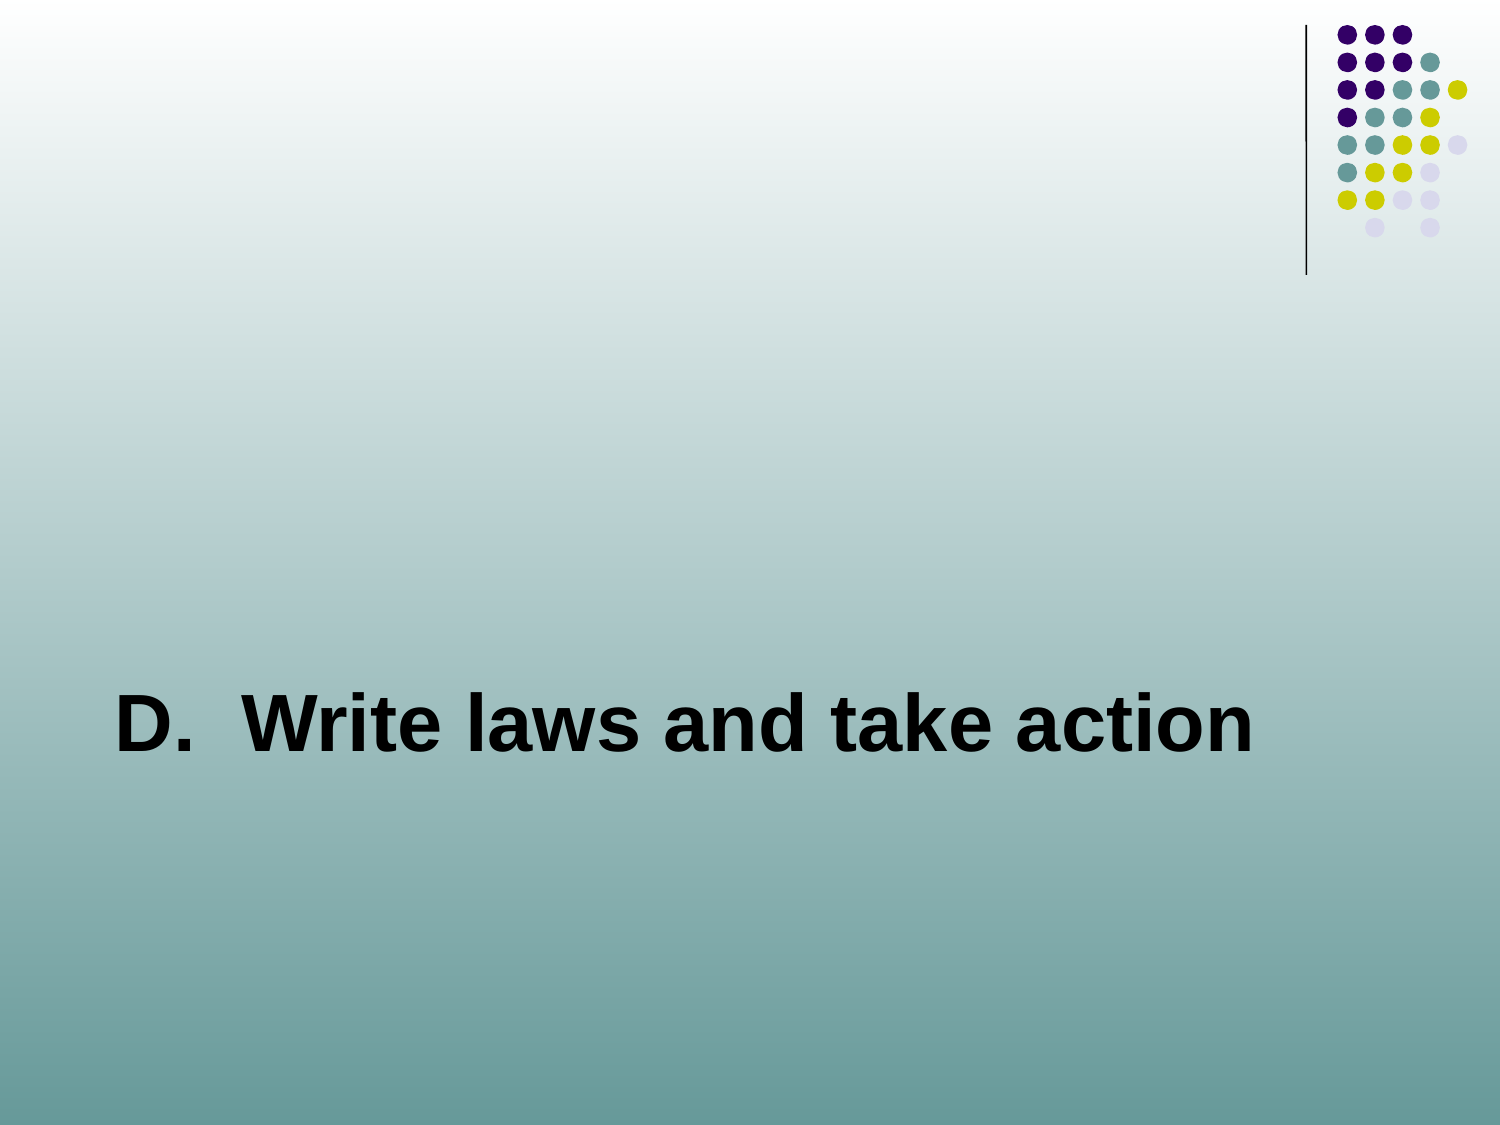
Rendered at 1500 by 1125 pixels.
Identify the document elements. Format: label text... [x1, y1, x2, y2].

title D. Write laws and take action [99, 562, 1338, 775]
